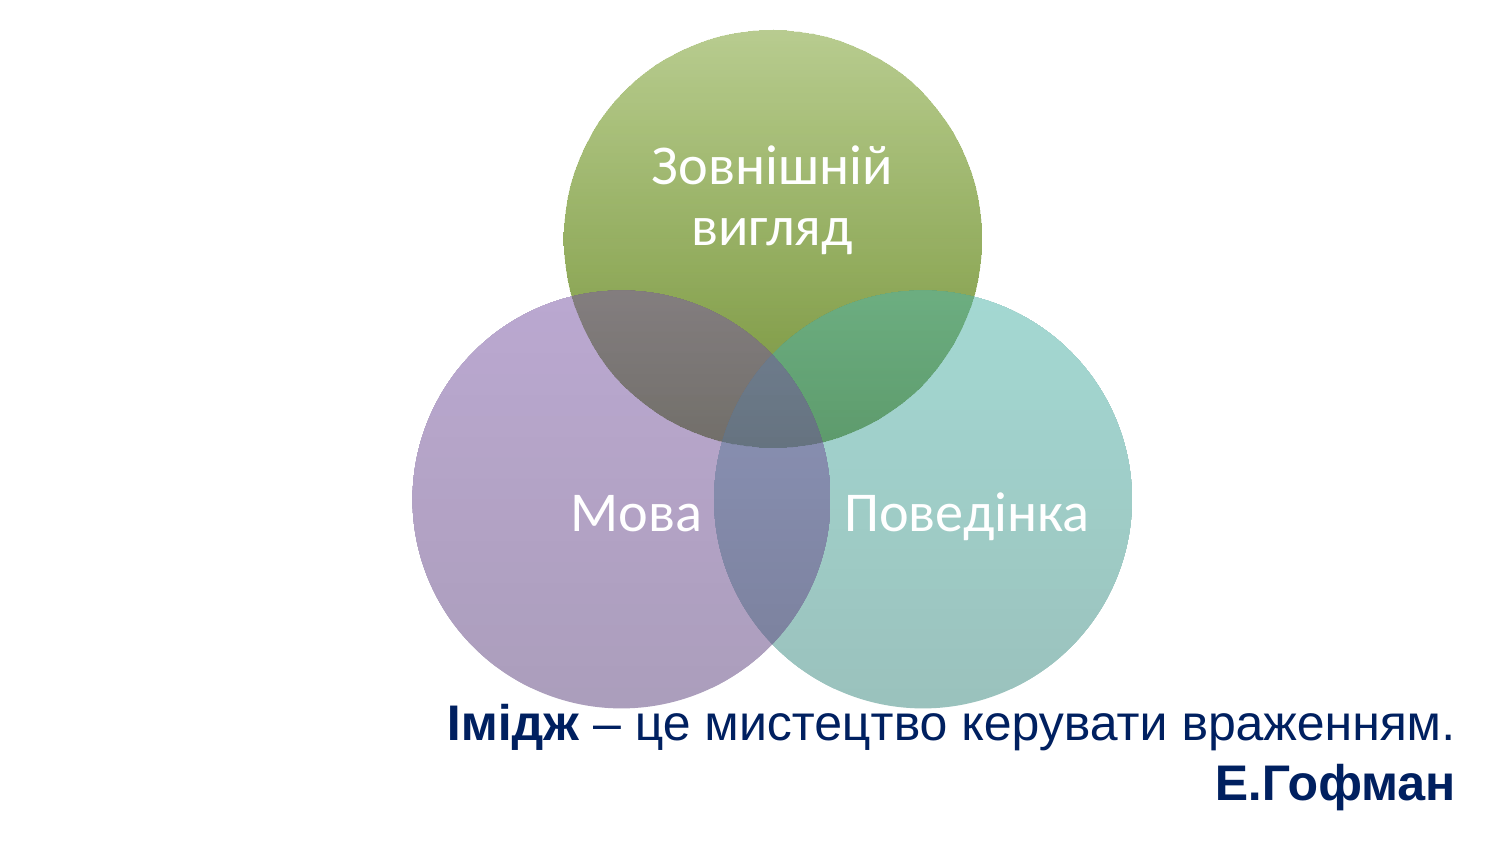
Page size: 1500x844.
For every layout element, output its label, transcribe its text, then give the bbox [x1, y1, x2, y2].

text_box Імідж – це мистецтво керувати враженням. Е.Гофман [29, 656, 1471, 844]
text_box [412, 29, 1133, 709]
